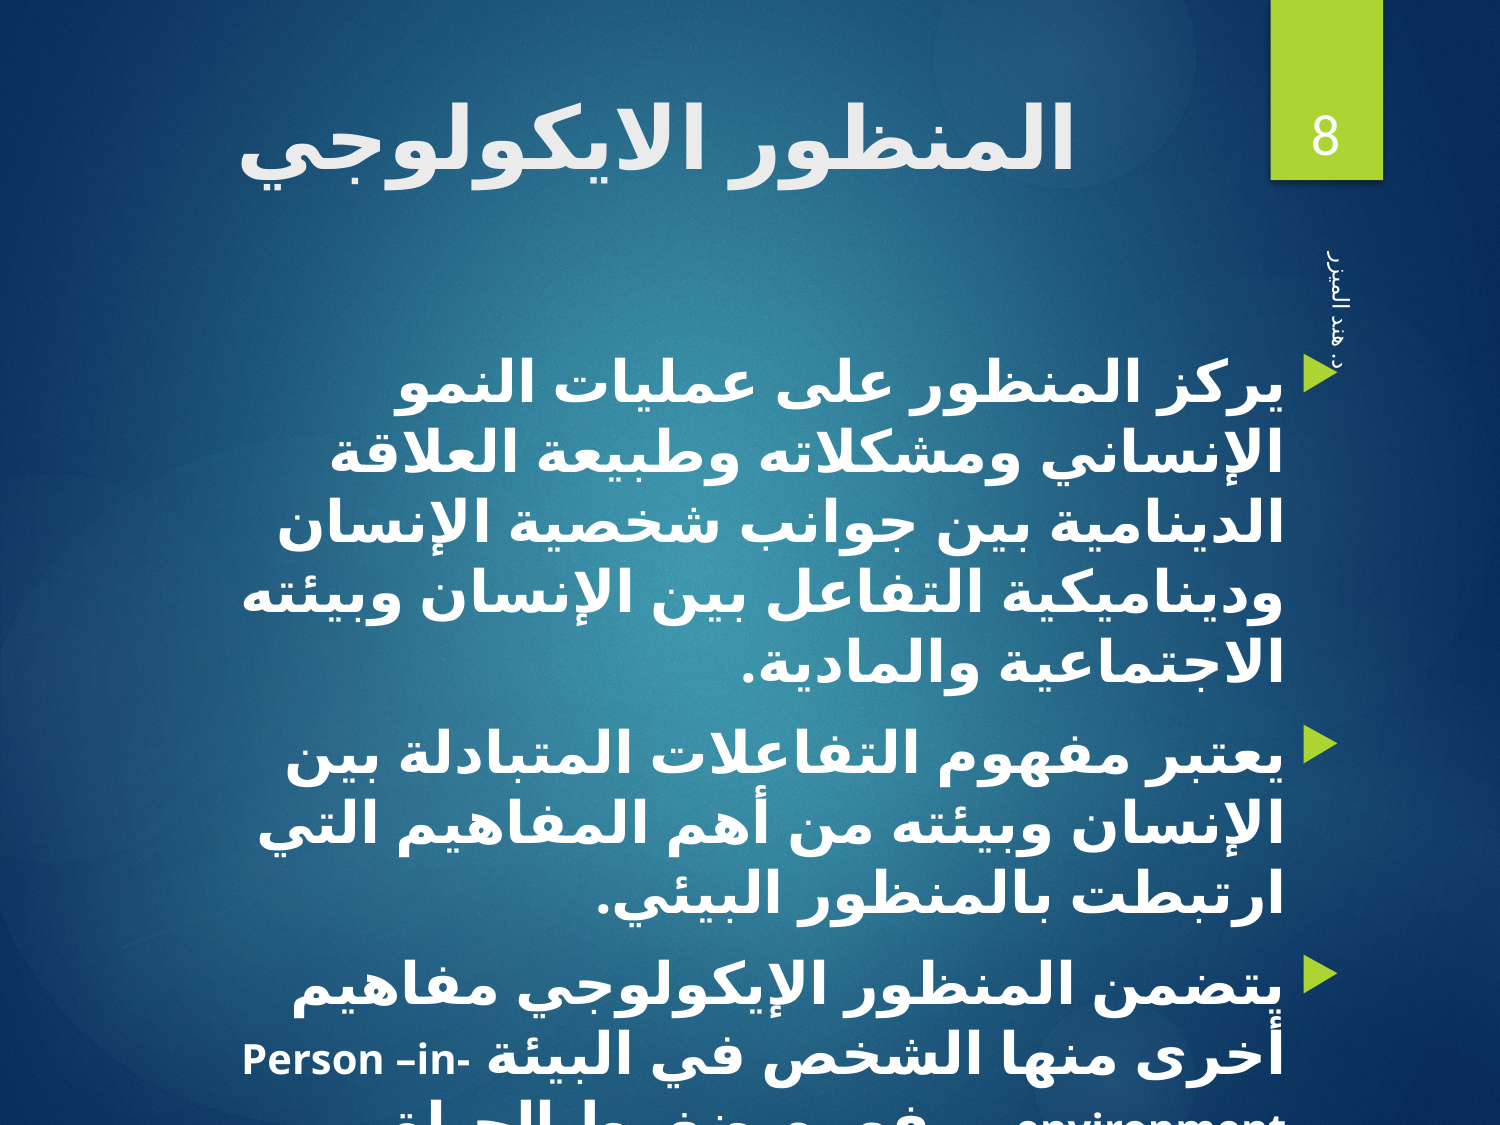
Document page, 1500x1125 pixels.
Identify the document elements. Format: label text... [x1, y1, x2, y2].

title المنظور الايكولوجي [79, 74, 1237, 304]
footer د. هند الميزر [1320, 237, 1358, 871]
slide_number 8 [1273, 48, 1378, 175]
list يركز المنظور على عمليات النمو الإنساني ومشكلاته وطبيعة العلاقة الدينامية بين جوانب شخصية الإنسان وديناميكية التفاعل بين الإنسان وبيئته الاجتماعية والمادية. يعتبر مفهوم التفاعلات المتبادلة بين الإنسان وبيئته من أهم المفاهيم التي ارتبطت بالمنظور البيئي. يتضمن المنظور الإيكولوجي مفاهيم أخرى منها الشخص في البيئة Person –in- environment ومفهوم ضغوط الحياة والتعامل معها ومفهوم الذات ومفهوم صورة الذات Self-esteem وتوجيه الذات. [135, 336, 1358, 1025]
